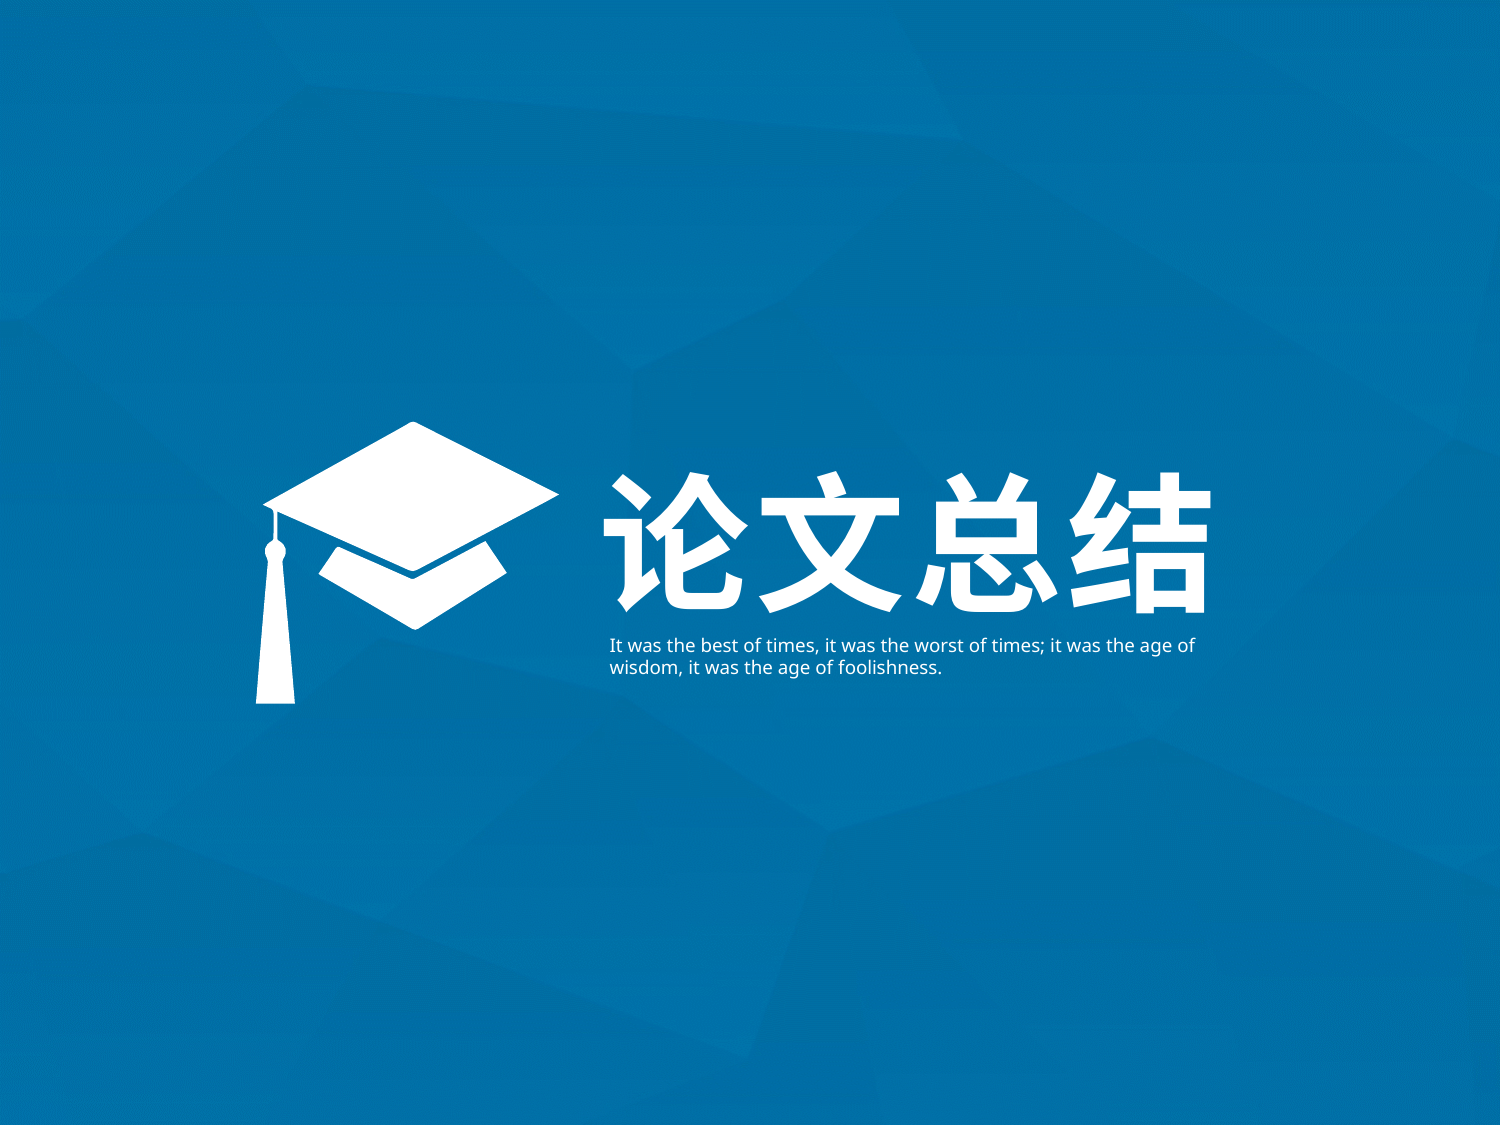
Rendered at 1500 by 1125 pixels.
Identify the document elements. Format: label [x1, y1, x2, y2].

text_box [255, 421, 1245, 704]
